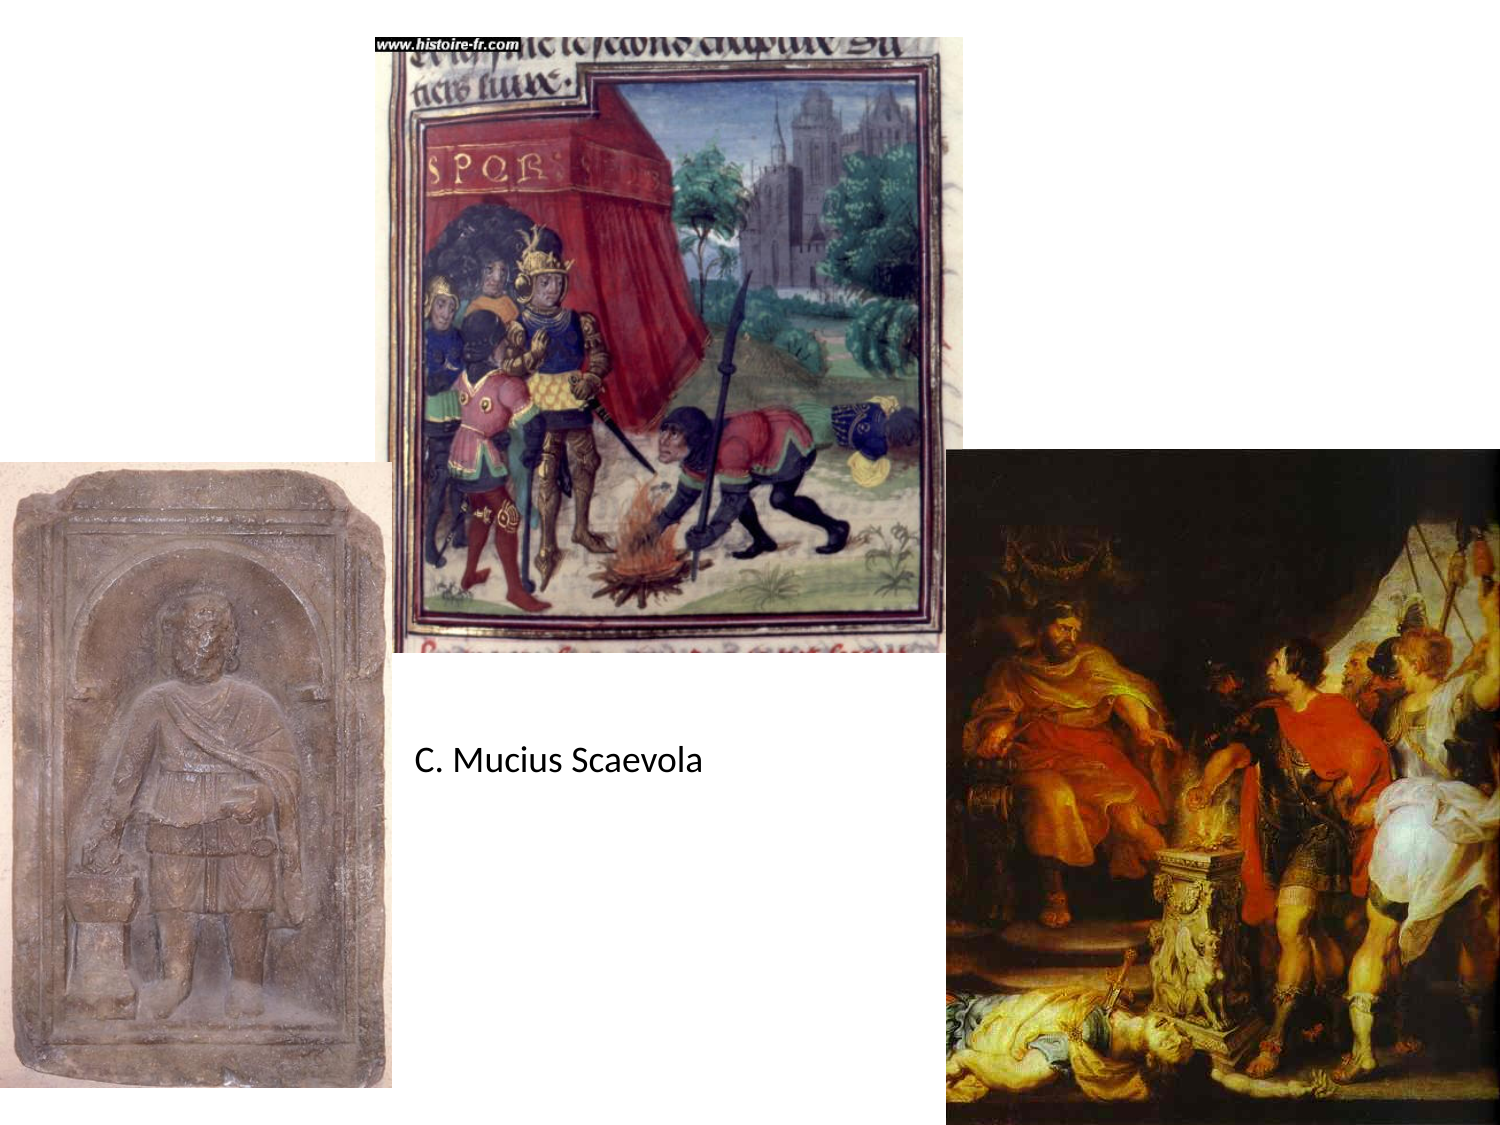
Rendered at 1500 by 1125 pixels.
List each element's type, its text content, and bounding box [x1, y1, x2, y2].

picture [0, 37, 1500, 1125]
text_box C. Mucius Scaevola [399, 661, 938, 788]
